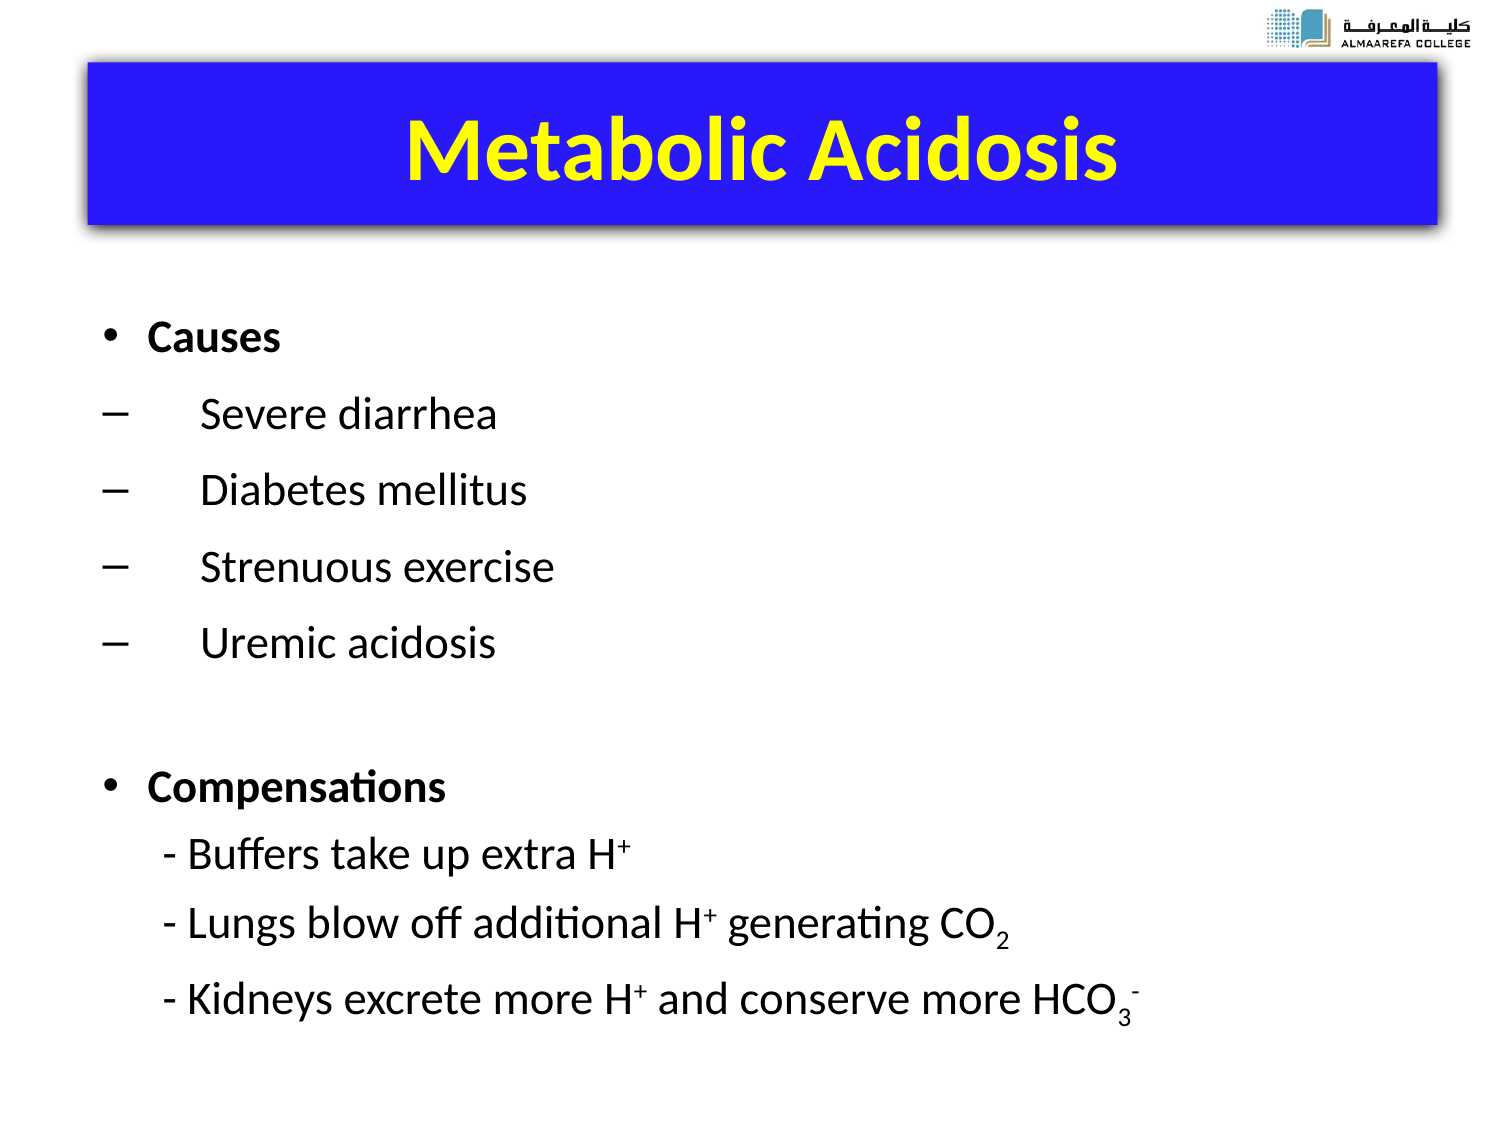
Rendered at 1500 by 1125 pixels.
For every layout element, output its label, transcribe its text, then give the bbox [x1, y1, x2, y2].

title Metabolic Acidosis [87, 62, 1438, 225]
list Causes Severe diarrhea Diabetes mellitus Strenuous exercise Uremic acidosis Compensations - Buffers take up extra H+ - Lungs blow off additional H+ generating CO2 - Kidneys excrete more H+ and conserve more HCO3- [87, 287, 1438, 1105]
picture [1262, 0, 1475, 65]
